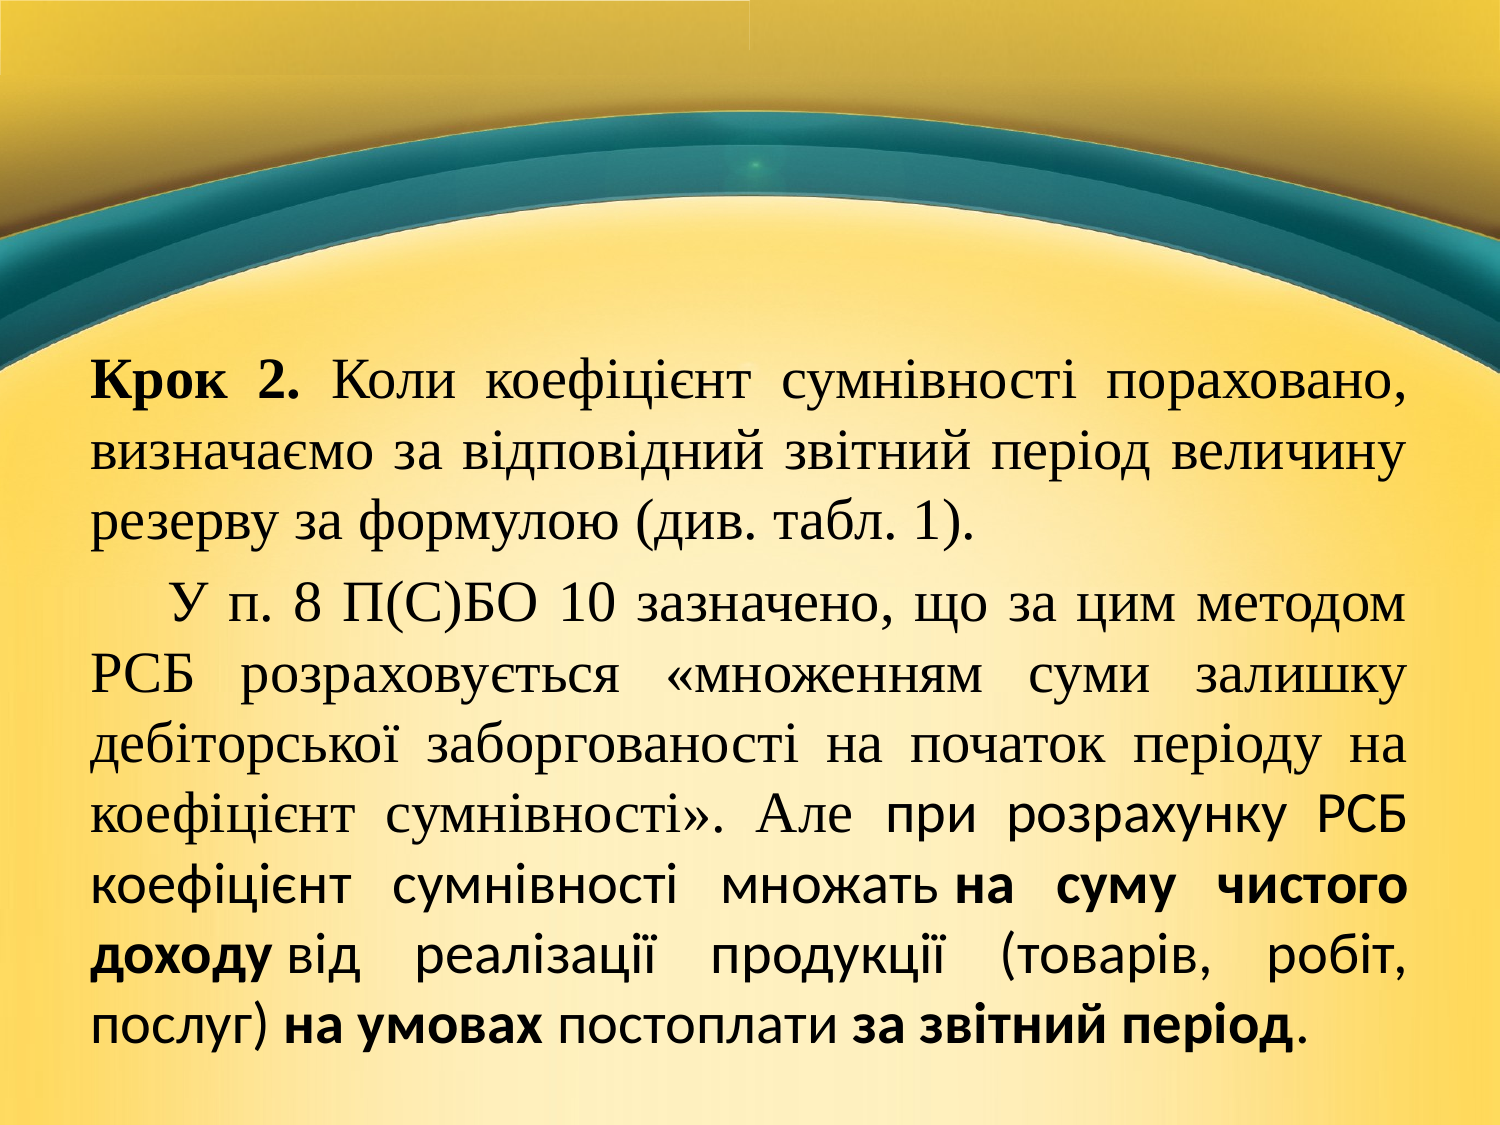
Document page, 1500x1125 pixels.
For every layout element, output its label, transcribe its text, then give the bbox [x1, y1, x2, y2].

picture [0, 0, 1500, 1125]
list Крок 2. Коли коефіцієнт сумнівності пораховано, визначаємо за відповідний звітний період величину резерву за формулою (див. табл. 1). У п. 8 П(С)БО 10 зазначено, що за цим методом РСБ розраховується «множенням суми залишку дебіторської заборгованості на початок періоду на коефіцієнт сумнівності». Але при розрахунку РСБ коефіцієнт сумнівності множать на суму чистого доходу від реалізації продукції (товарів, робіт, послуг) на умовах постоплати за звітний період. [75, 332, 1425, 1075]
